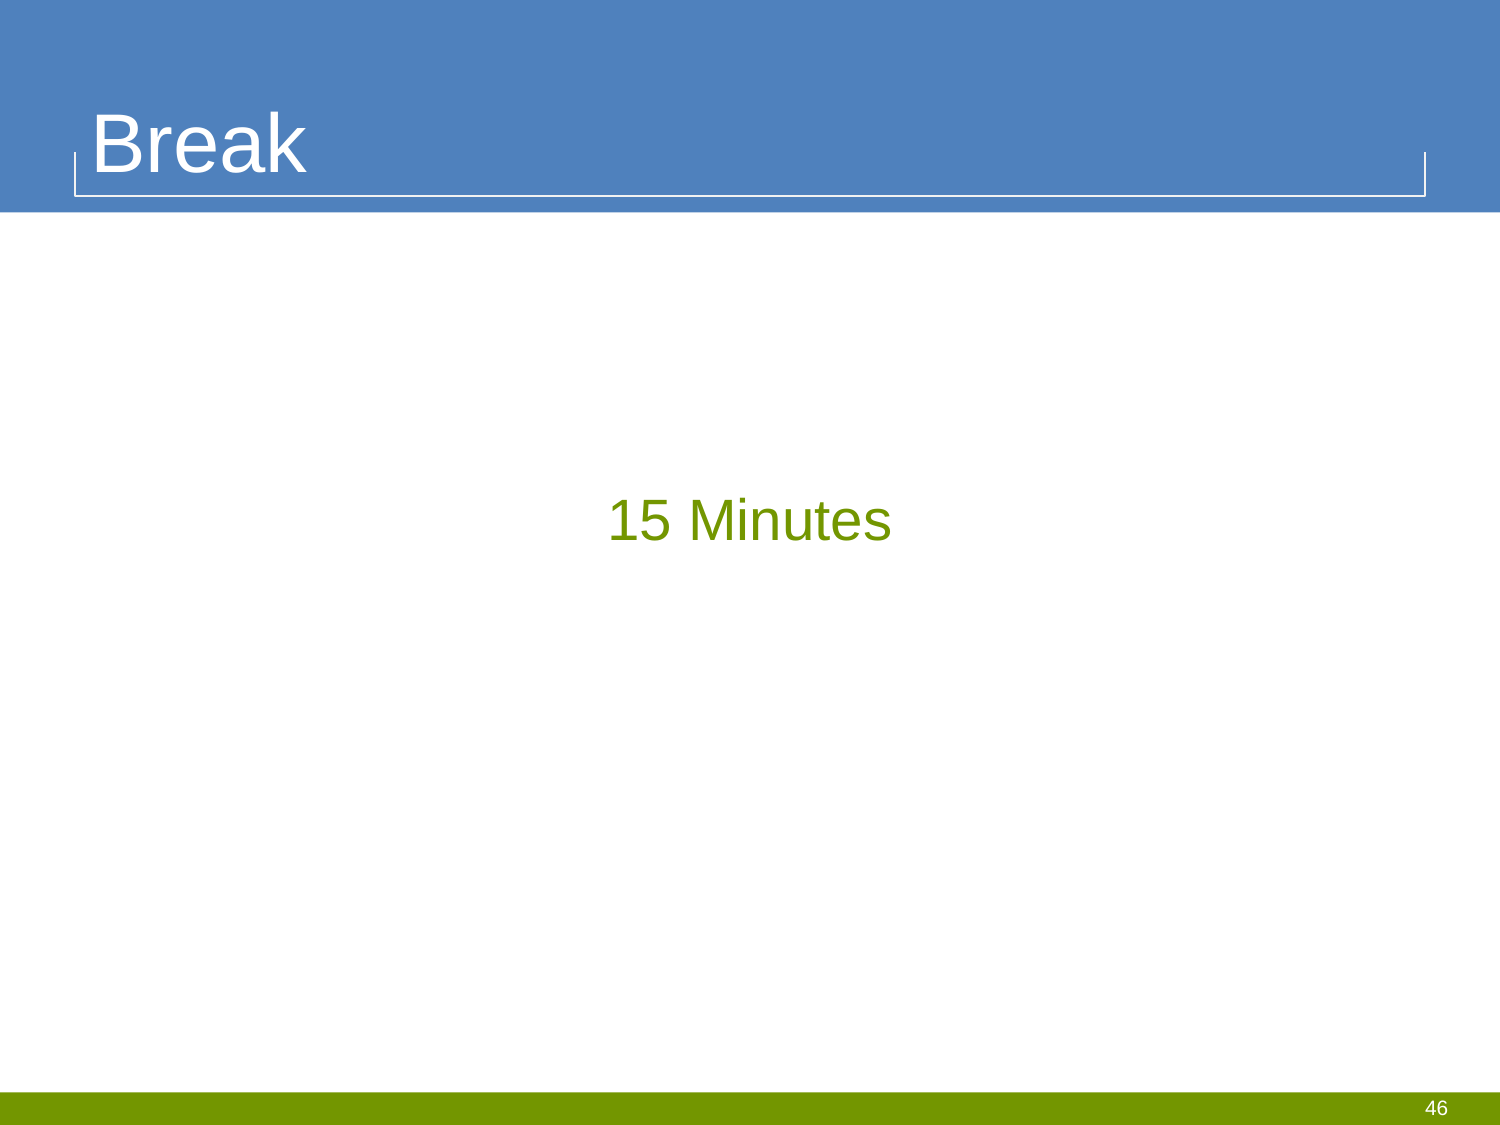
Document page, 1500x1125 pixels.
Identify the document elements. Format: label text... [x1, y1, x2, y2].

title Break [74, 44, 1426, 233]
list 15 Minutes [74, 474, 1426, 1006]
